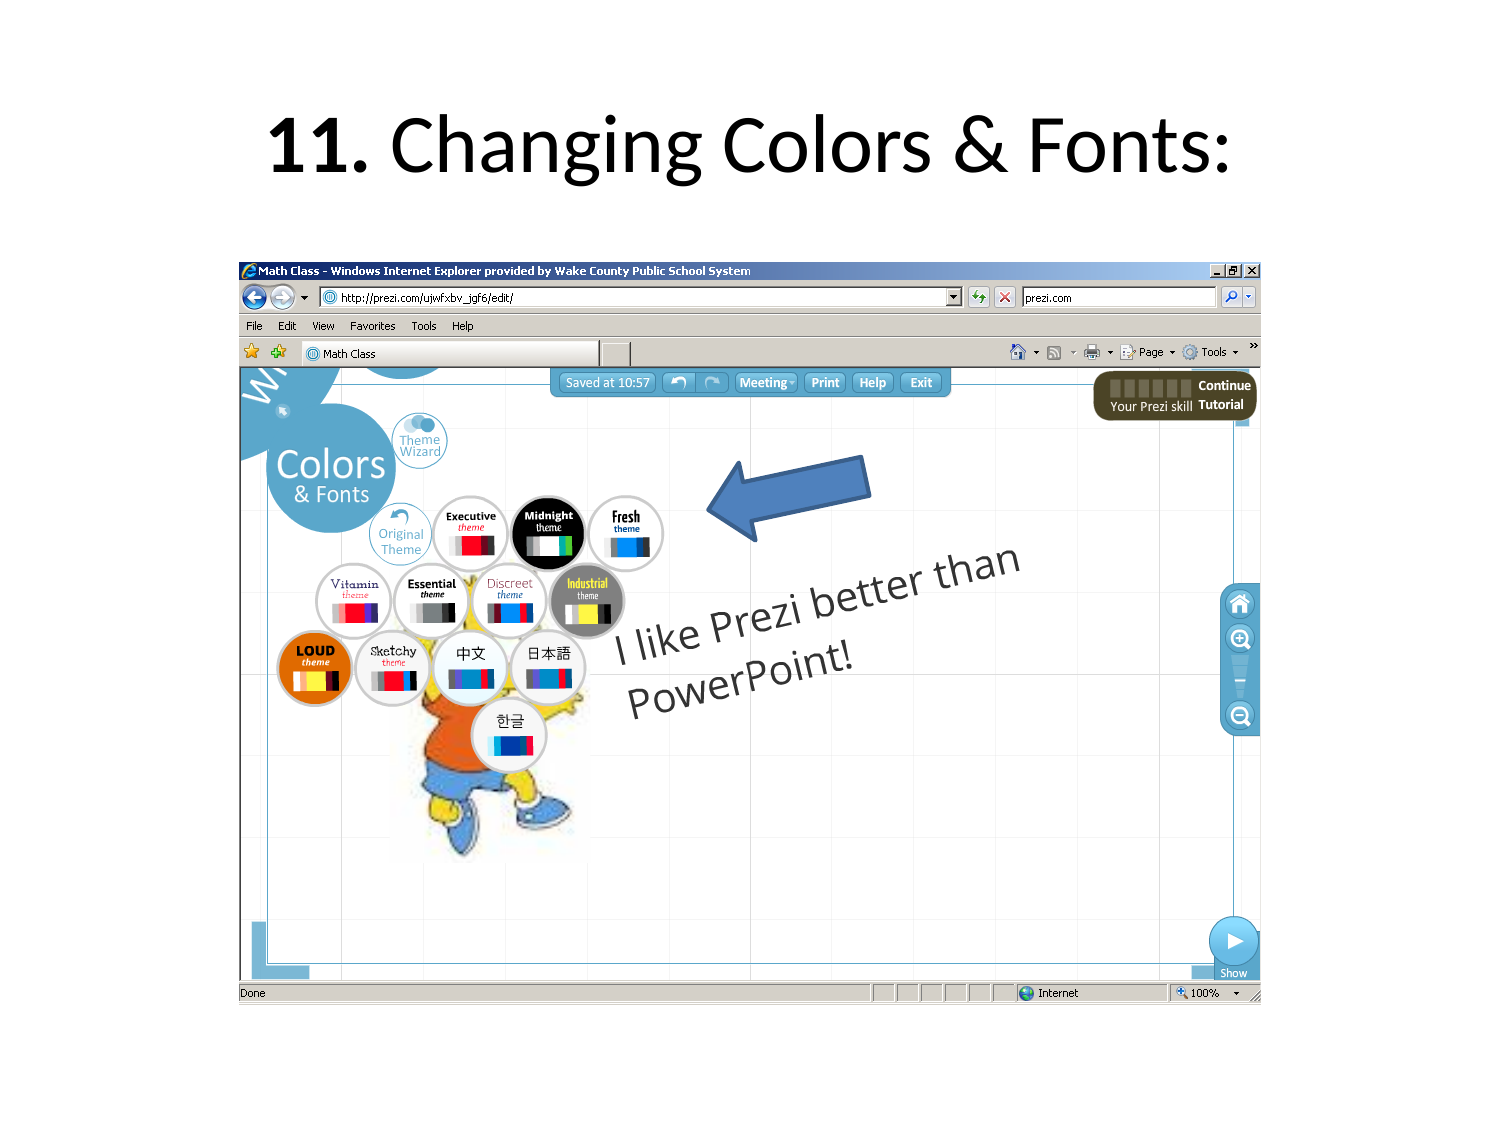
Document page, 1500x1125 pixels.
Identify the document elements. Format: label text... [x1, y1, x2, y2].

title 11. Changing Colors & Fonts: [75, 45, 1425, 233]
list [238, 262, 1262, 1006]
